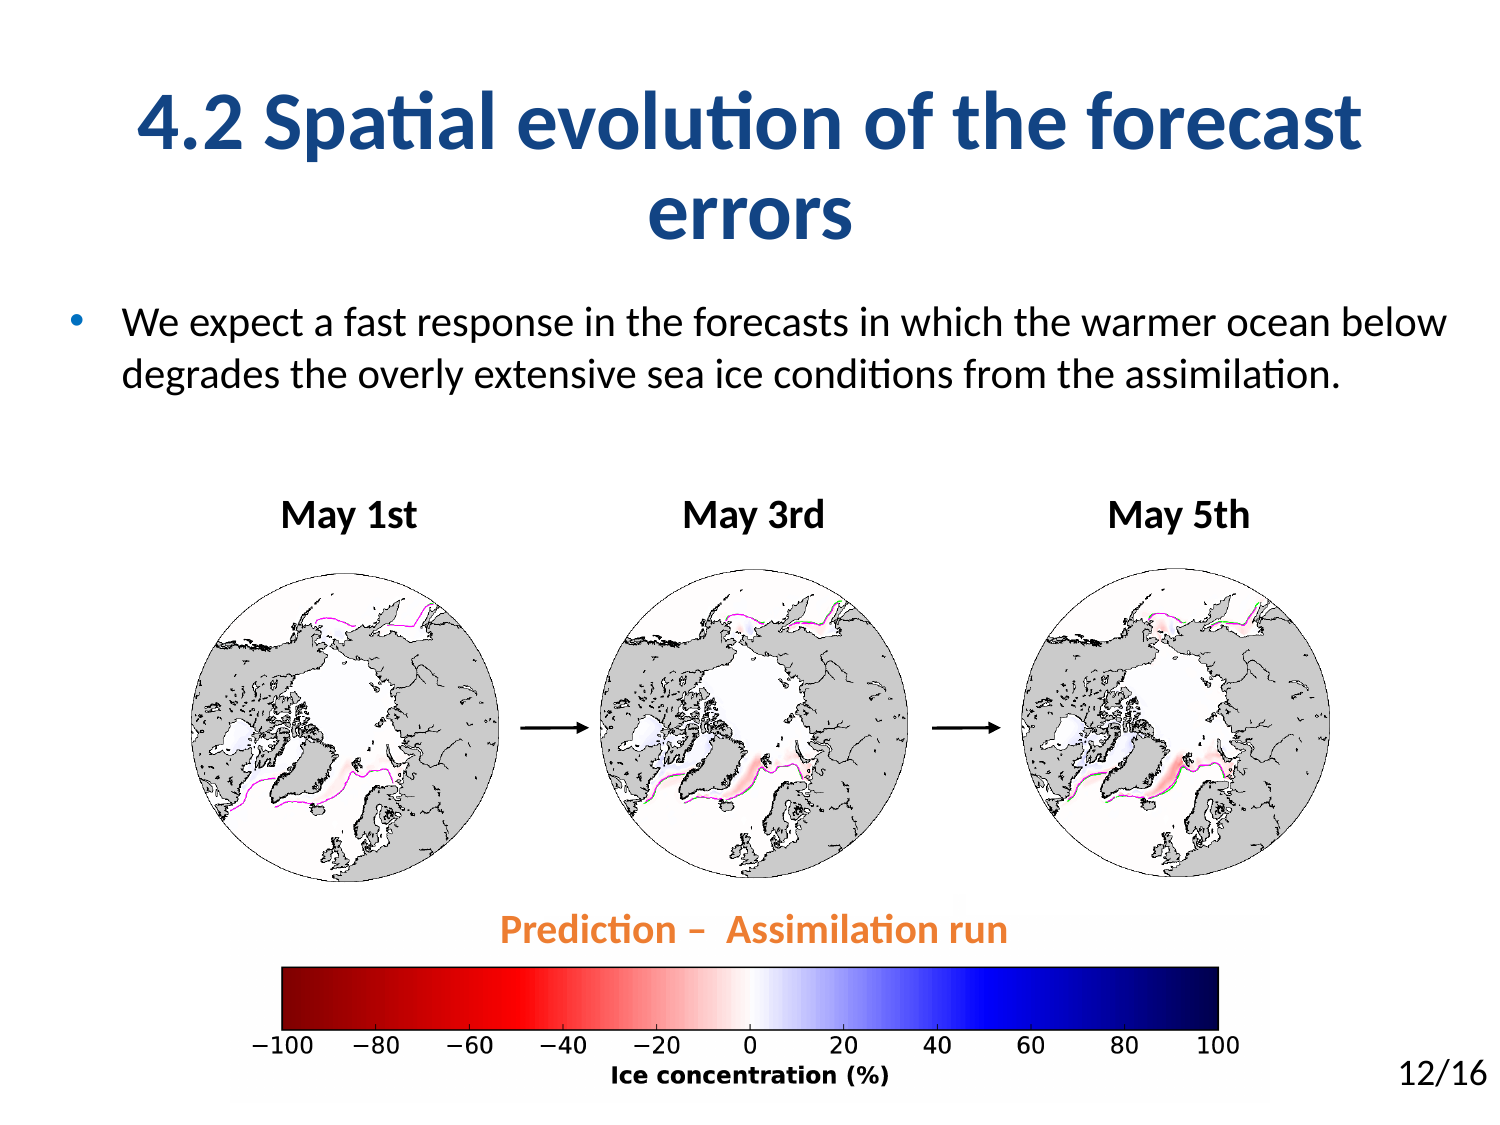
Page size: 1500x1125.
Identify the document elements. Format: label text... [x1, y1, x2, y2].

text_box We expect a fast response in the forecasts in which the warmer ocean below degrades the overly extensive sea ice conditions from the assimilation. [54, 238, 1484, 440]
list [29, 213, 1459, 384]
text_box May 1st [265, 479, 467, 535]
text_box May 5th [1092, 479, 1294, 530]
picture [135, 530, 1375, 1103]
text_box 12/16 [1382, 1040, 1500, 1101]
text_box May 3rd [667, 479, 868, 531]
